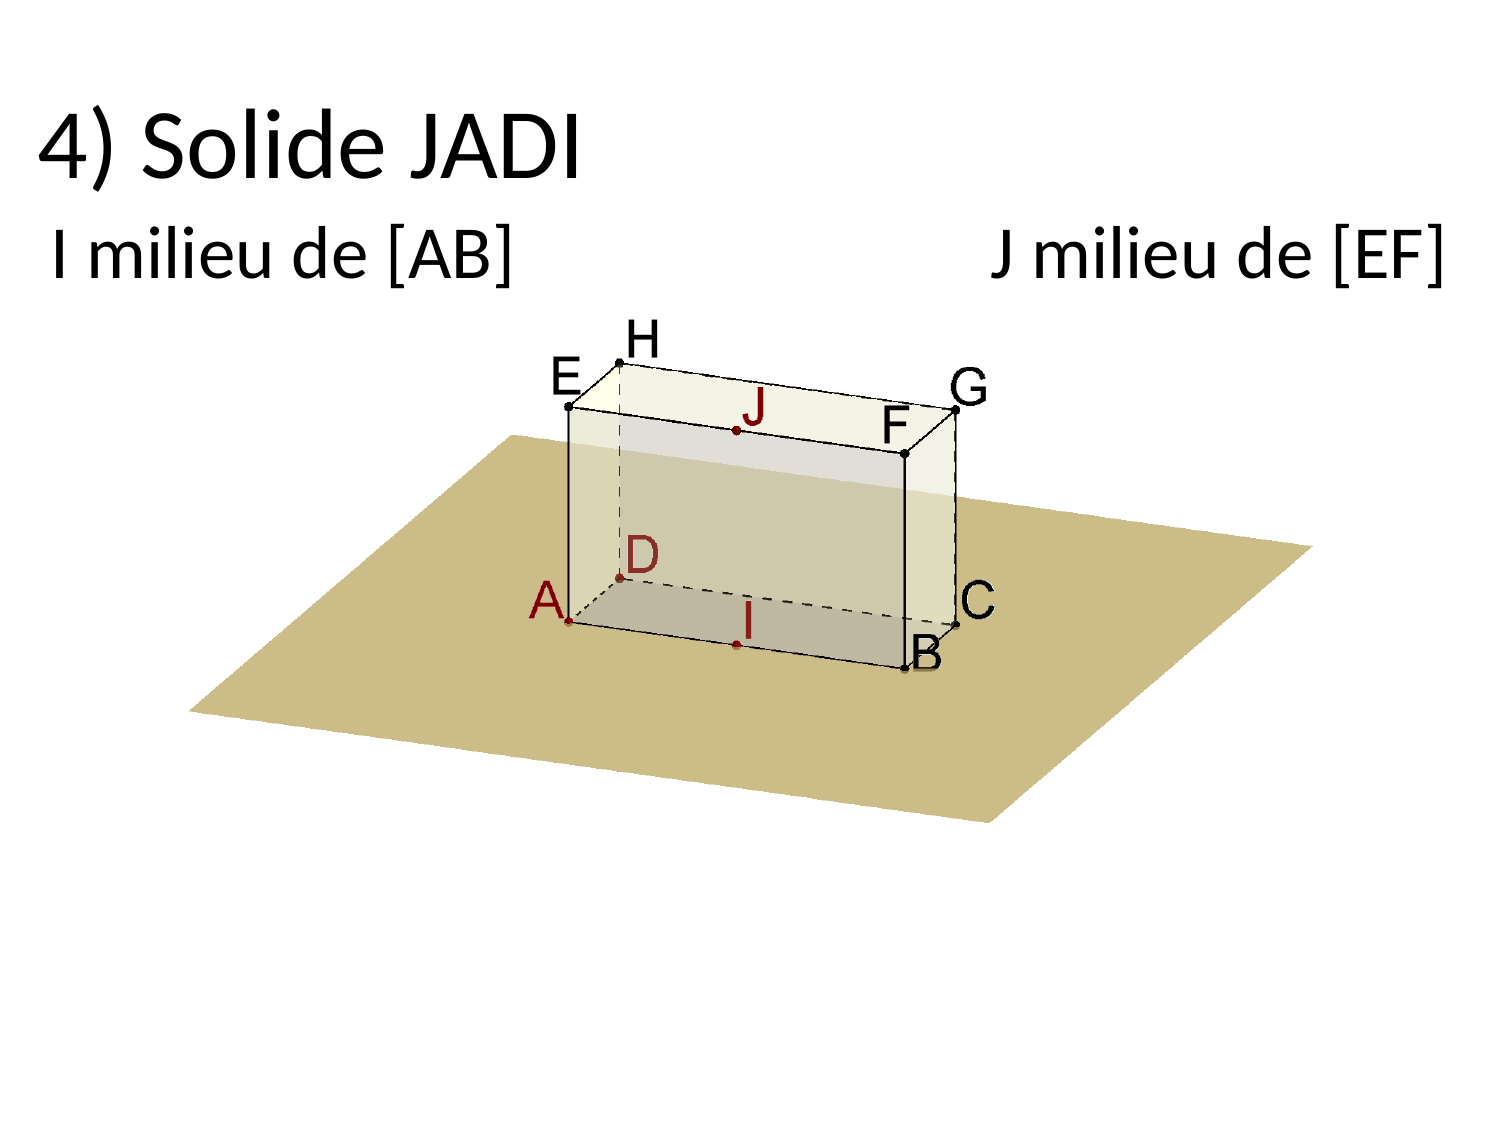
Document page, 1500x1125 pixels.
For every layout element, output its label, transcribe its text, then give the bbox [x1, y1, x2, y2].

picture [1, 187, 1498, 938]
title 4) Solide JADI [0, 45, 1500, 187]
